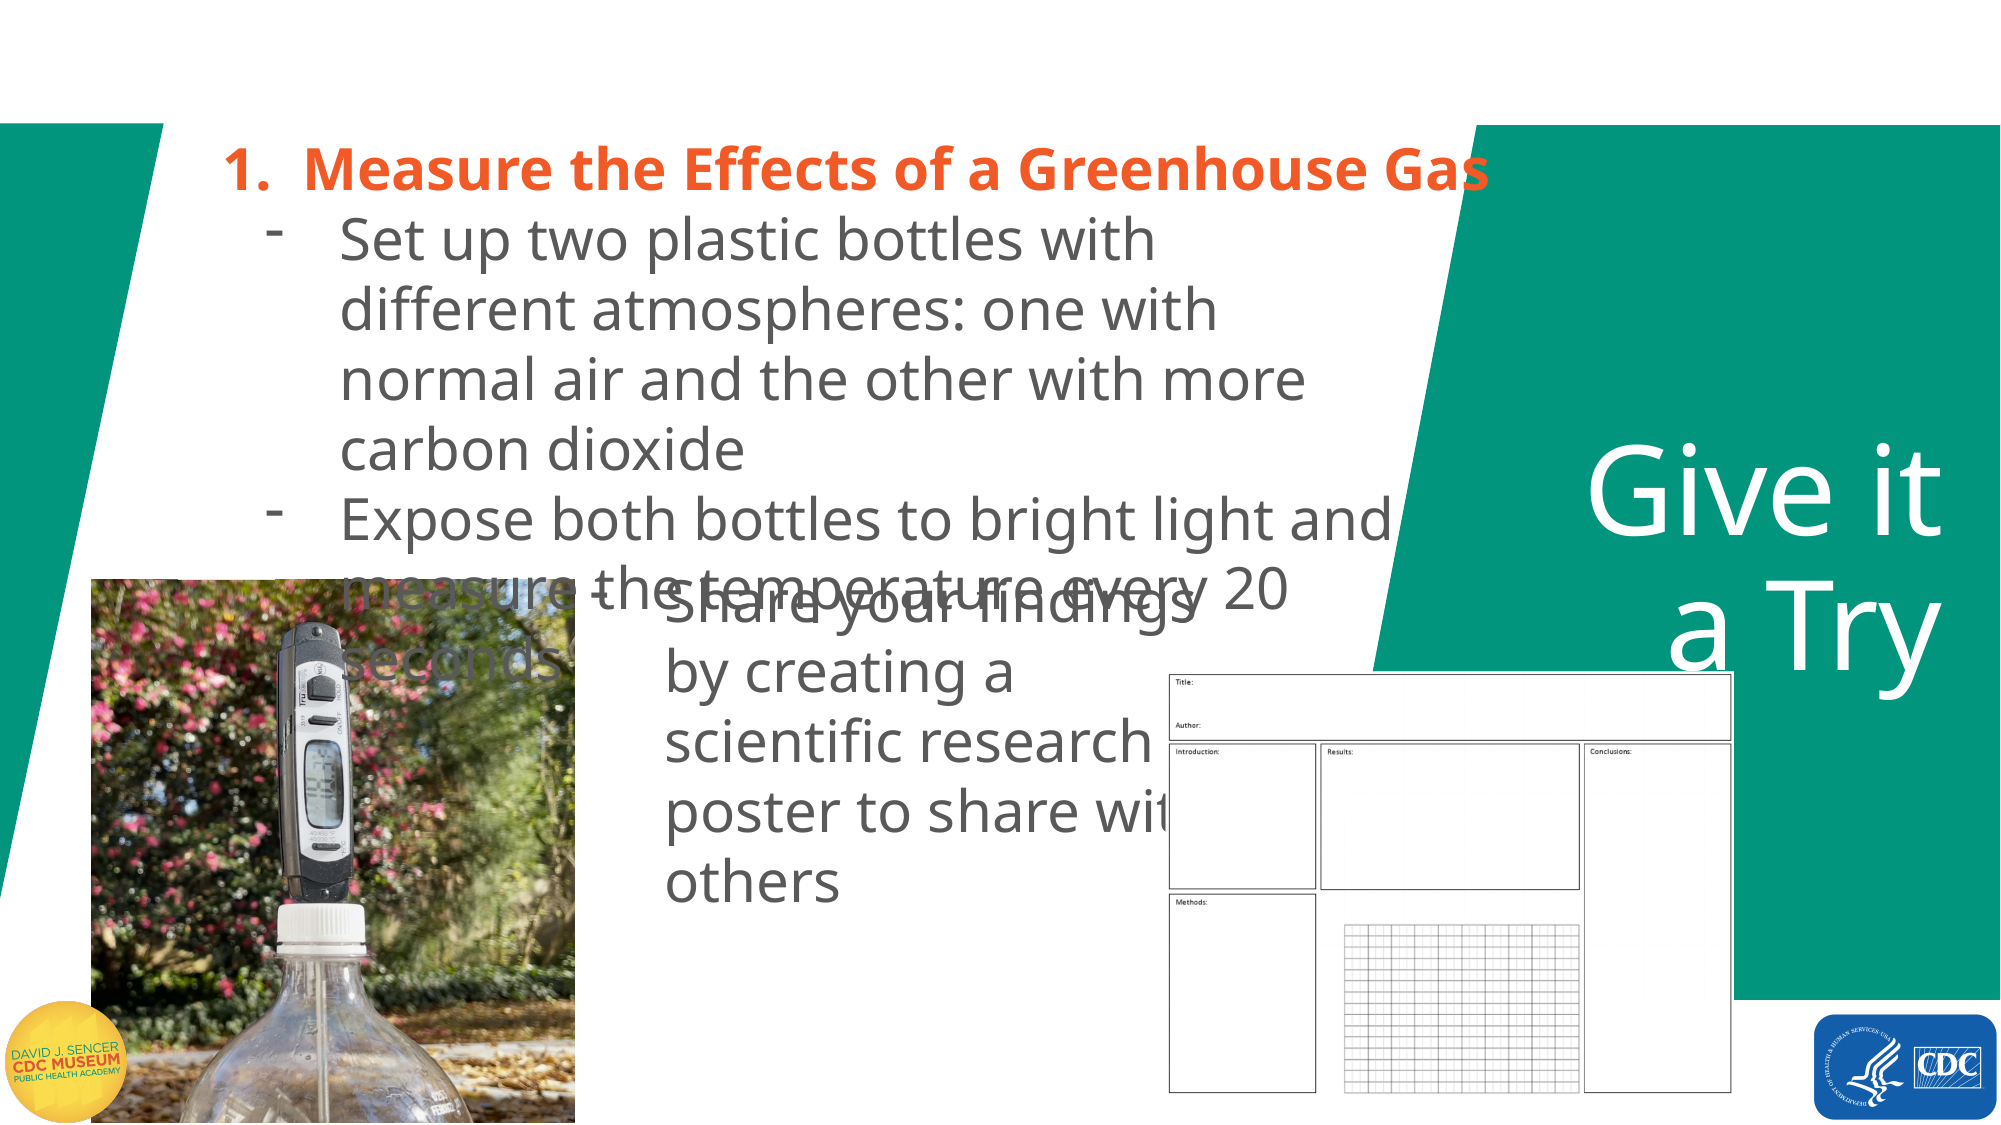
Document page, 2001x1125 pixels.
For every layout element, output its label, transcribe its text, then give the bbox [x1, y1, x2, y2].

list 1. Measure the Effects of a Greenhouse Gas [206, 123, 1582, 221]
text_box Share your findings by creating a scientific research poster to share with others [574, 556, 1235, 921]
picture [1801, 1006, 2000, 1125]
text_box [1417, 124, 2000, 1001]
title Give it a Try [1473, 306, 1957, 819]
text_box [0, 0, 2000, 1125]
picture [1166, 599, 1734, 1125]
text_box Set up two plastic bottles with different atmospheres: one with normal air and the other with more carbon dioxide Expose both bottles to bright light and measure the temperature every 20 seconds [250, 194, 1417, 671]
picture [4, 579, 576, 1123]
text_box [0, 122, 165, 902]
